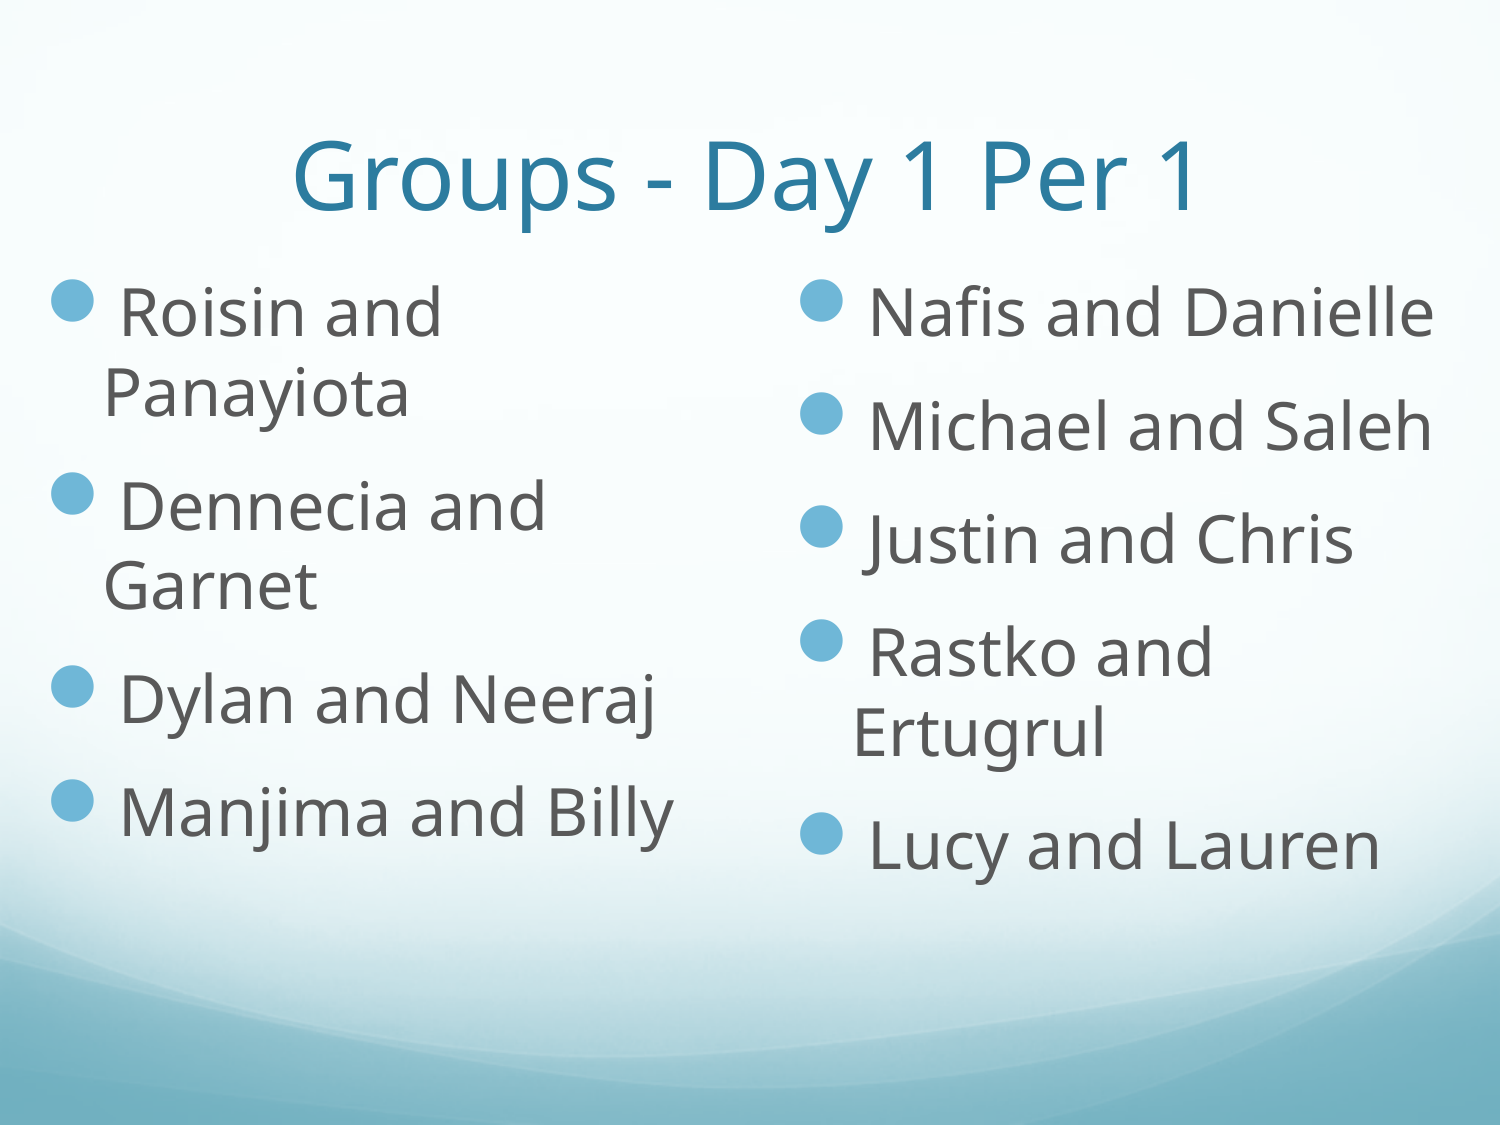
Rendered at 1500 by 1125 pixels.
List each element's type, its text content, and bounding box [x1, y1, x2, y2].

title Groups - Day 1 Per 1 [90, 17, 1410, 237]
list Roisin and Panayiota Dennecia and Garnet Dylan and Neeraj Manjima and Billy [30, 262, 751, 975]
list Nafis and Danielle Michael and Saleh Justin and Chris Rastko and Ertugrul Lucy and Lauren [779, 262, 1478, 975]
